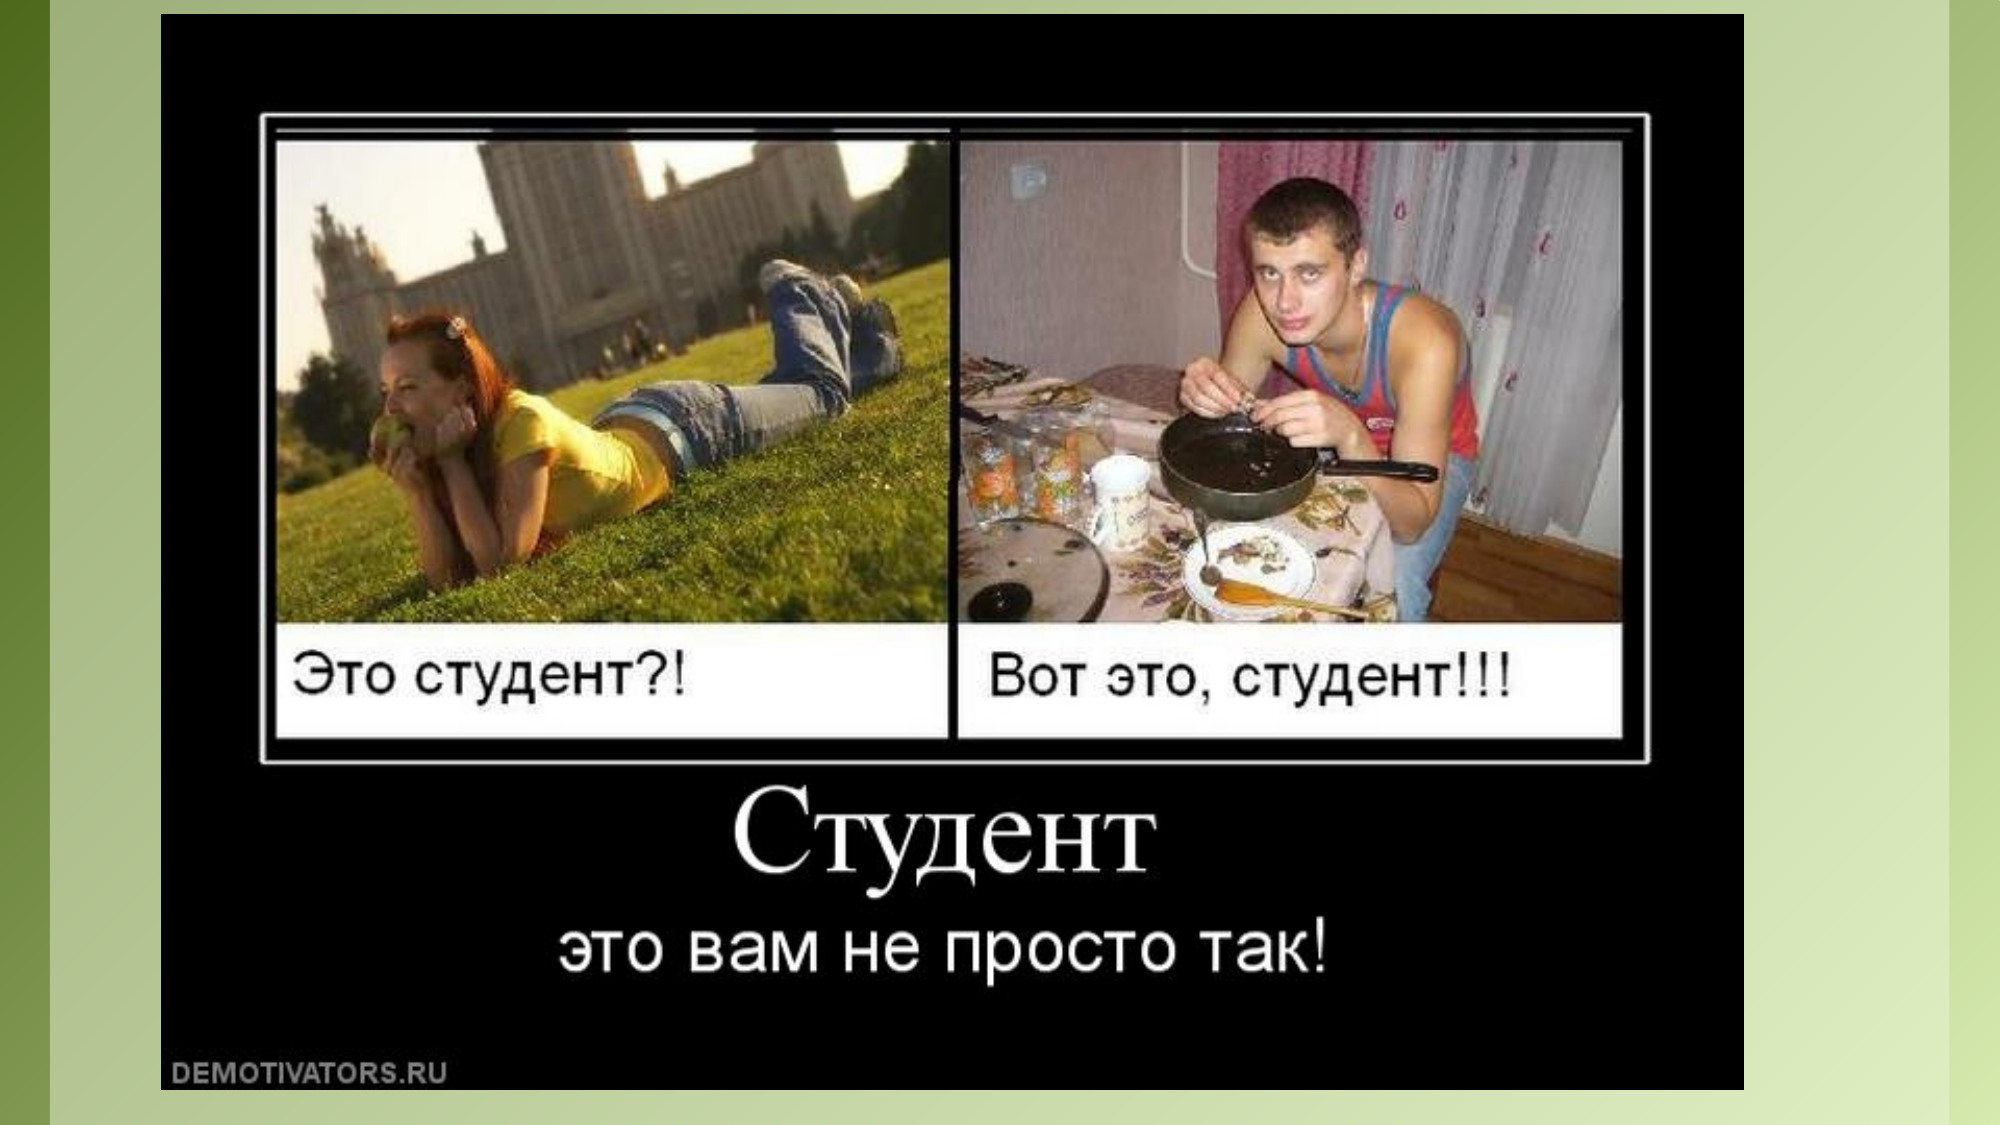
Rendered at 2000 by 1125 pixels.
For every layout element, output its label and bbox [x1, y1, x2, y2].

picture [161, 14, 1744, 1090]
